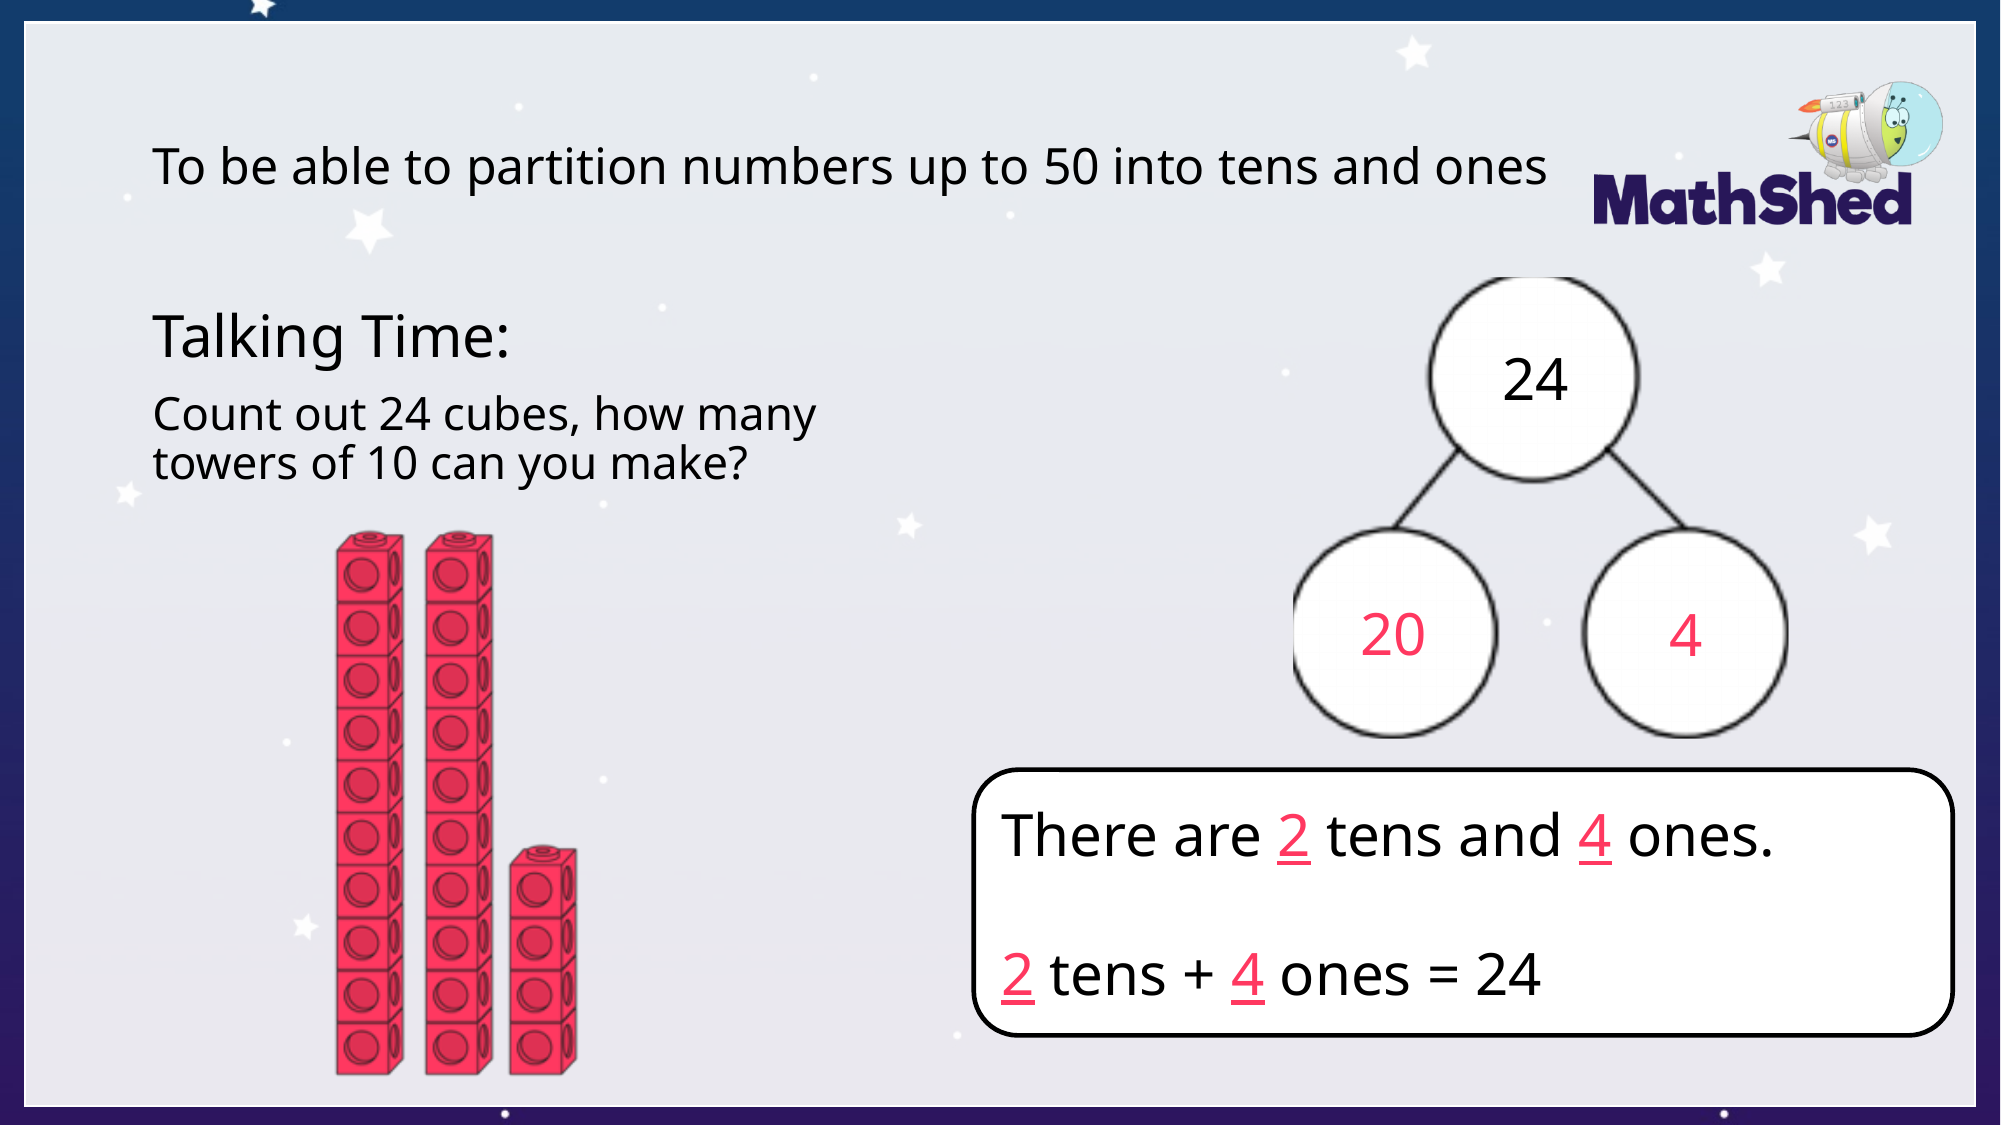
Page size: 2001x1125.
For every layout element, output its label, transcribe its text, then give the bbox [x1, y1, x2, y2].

list Talking Time: Count out 24 cubes, how many towers of 10 can you make? [137, 299, 923, 1014]
text_box There are 2 tens and 4 ones. 2 tens + 4 ones = 24 [972, 768, 1954, 1037]
title To be able to partition numbers up to 50 into tens and ones [137, 59, 1578, 278]
picture [0, 0, 2001, 1125]
